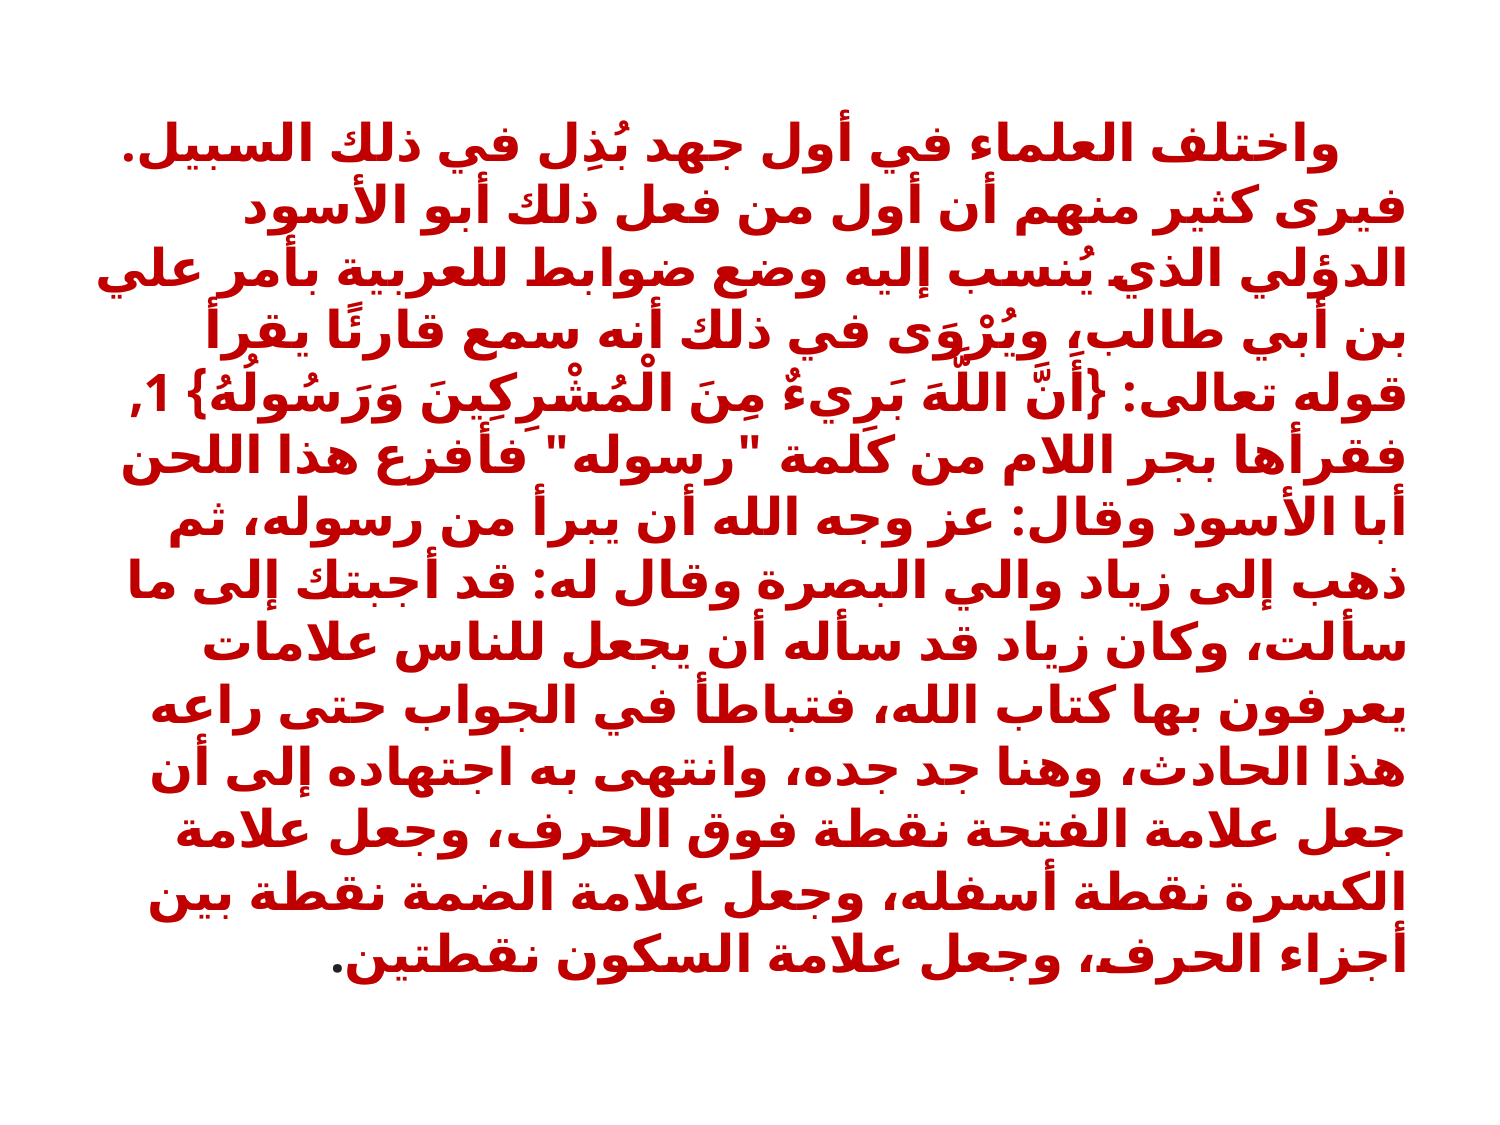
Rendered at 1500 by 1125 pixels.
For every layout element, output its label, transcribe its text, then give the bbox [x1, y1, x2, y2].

list واختلف العلماء في أول جهد بُذِل في ذلك السبيل. فيرى كثير منهم أن أول من فعل ذلك أبو الأسود الدؤلي الذي يُنسب إليه وضع ضوابط للعربية بأمر علي بن أبي طالب، ويُرْوَى في ذلك أنه سمع قارئًا يقرأ قوله تعالى: {أَنَّ اللَّهَ بَرِيءٌ مِنَ الْمُشْرِكِينَ وَرَسُولُهُ} 1, فقرأها بجر اللام من كلمة "رسوله" فأفزع هذا اللحن أبا الأسود وقال: عز وجه الله أن يبرأ من رسوله، ثم ذهب إلى زياد والي البصرة وقال له: قد أجبتك إلى ما سألت، وكان زياد قد سأله أن يجعل للناس علامات يعرفون بها كتاب الله، فتباطأ في الجواب حتى راعه هذا الحادث، وهنا جد جده، وانتهى به اجتهاده إلى أن جعل علامة الفتحة نقطة فوق الحرف، وجعل علامة الكسرة نقطة أسفله، وجعل علامة الضمة نقطة بين أجزاء الحرف، وجعل علامة السكون نقطتين. [75, 101, 1425, 1005]
